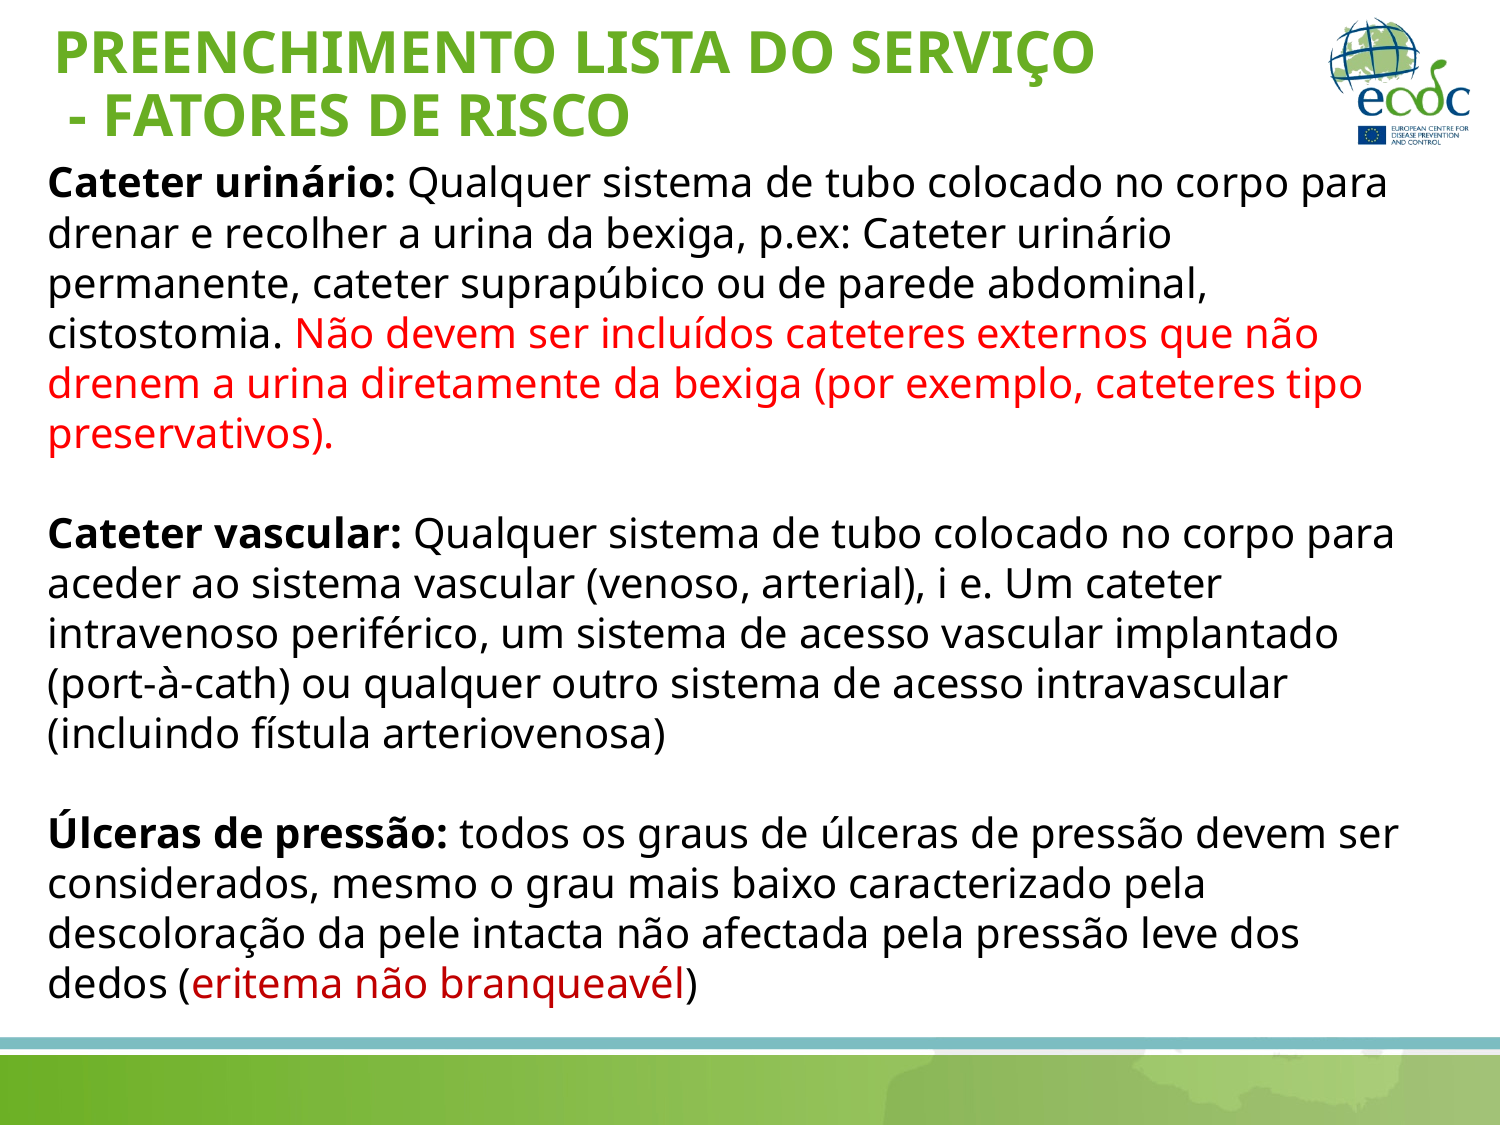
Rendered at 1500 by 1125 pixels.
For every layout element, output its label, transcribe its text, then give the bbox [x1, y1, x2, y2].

picture [1328, 17, 1473, 148]
title PREENCHIMENTO LISTA DO SERVIÇO - FATORES DE RISCO [53, 23, 1404, 159]
picture [0, 1037, 1500, 1125]
text_box Cateter urinário: Qualquer sistema de tubo colocado no corpo para drenar e recolher a urina da bexiga, p.ex: Cateter urinário permanente, cateter suprapúbico ou de parede abdominal, cistostomia. Não devem ser incluídos cateteres externos que não drenem a urina diretamente da bexiga (por exemplo, cateteres tipo preservativos). Cateter vascular: Qualquer sistema de tubo colocado no corpo para aceder ao sistema vascular (venoso, arterial), i e. Um cateter intravenoso periférico, um sistema de acesso vascular implantado (port-à-cath) ou qualquer outro sistema de acesso intravascular (incluindo fístula arteriovenosa) Úlceras de pressão: todos os graus de úlceras de pressão devem ser considerados, mesmo o grau mais baixo caracterizado pela descoloração da pele intacta não afectada pela pressão leve dos dedos (eritema não branqueavél) [33, 148, 1441, 1014]
